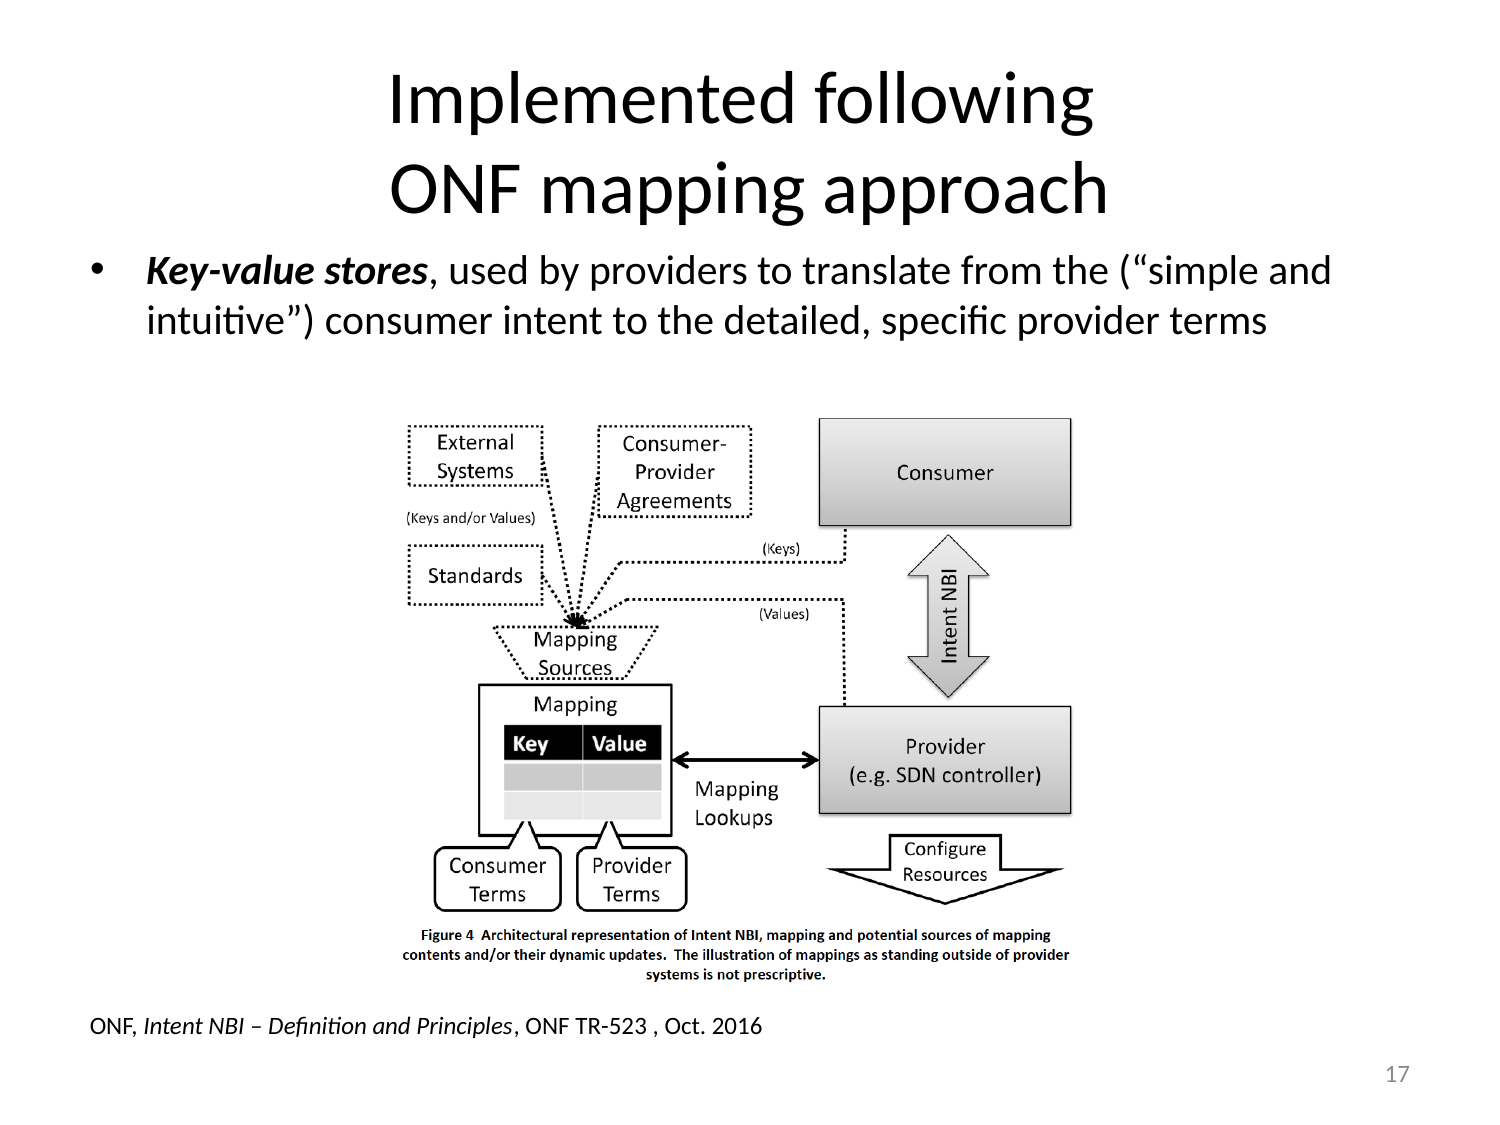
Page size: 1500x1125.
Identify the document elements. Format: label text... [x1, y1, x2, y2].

text_box ONF, Intent NBI – Definition and Principles, ONF TR-523 , Oct. 2016 [75, 1002, 1163, 1048]
picture [371, 394, 1094, 993]
title Implemented following ONF mapping approach [75, 45, 1425, 233]
list Key-value stores, used by providers to translate from the (“simple and intuitive”) consumer intent to the detailed, specific provider terms [75, 235, 1451, 368]
slide_number 17 [1074, 1042, 1425, 1103]
